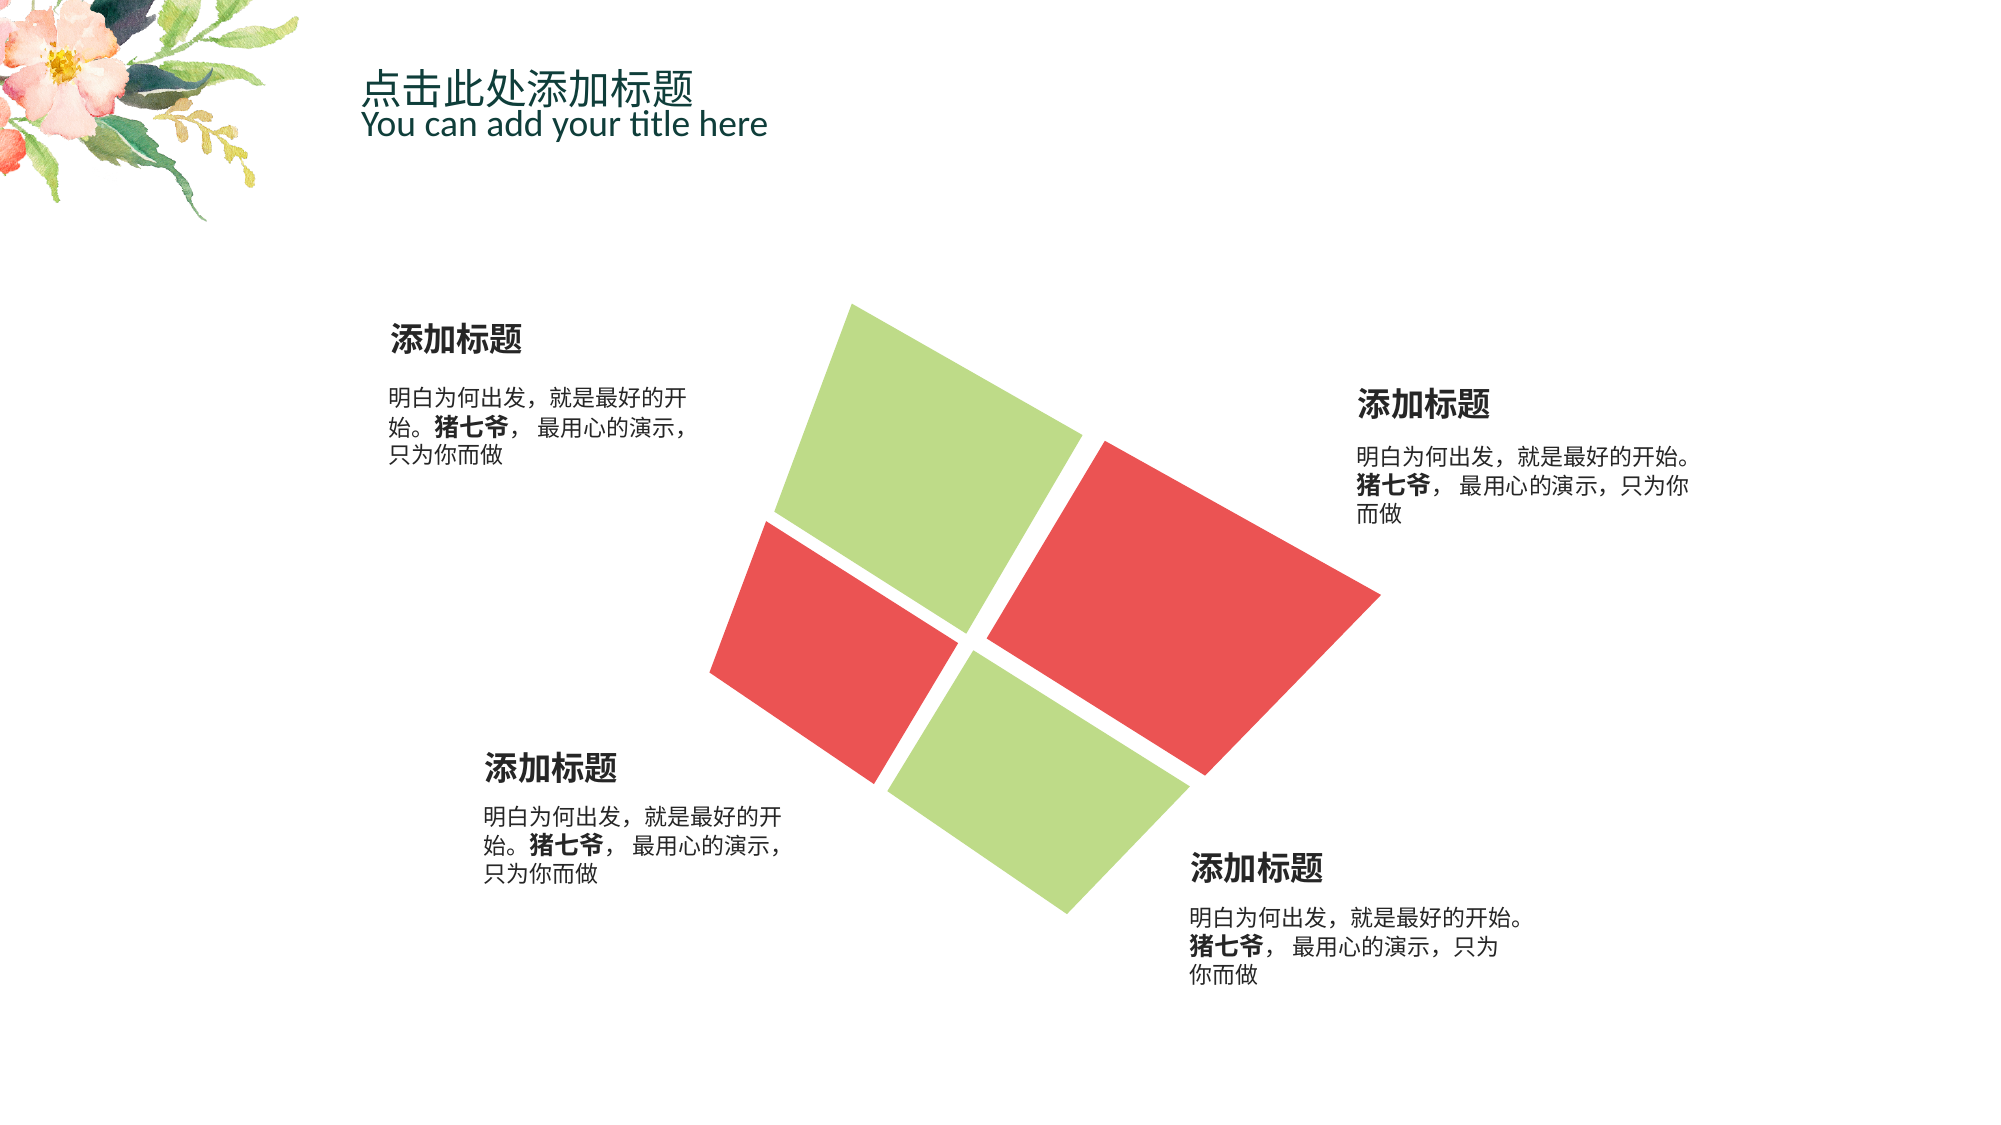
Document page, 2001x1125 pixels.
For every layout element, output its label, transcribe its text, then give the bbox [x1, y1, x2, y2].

text_box [985, 439, 1383, 777]
text_box 明白为何出发，就是最好的开始。猪七爷， 最用心的演示，只为你而做 [469, 794, 812, 895]
text_box [708, 519, 960, 786]
text_box 点击此处添加标题 [345, 55, 710, 121]
text_box 明白为何出发，就是最好的开始。猪七爷， 最用心的演示，只为你而做 [1342, 434, 1708, 535]
text_box 添加标题 [375, 311, 538, 366]
text_box 明白为何出发，就是最好的开始。猪七爷， 最用心的演示，只为你而做 [374, 376, 718, 476]
picture [0, 0, 306, 224]
text_box 添加标题 [1343, 376, 1506, 431]
text_box 明白为何出发，就是最好的开始。猪七爷， 最用心的演示，只为你而做 [1175, 895, 1528, 996]
text_box [885, 648, 1192, 916]
text_box 添加标题 [1176, 840, 1339, 895]
text_box 添加标题 [470, 739, 633, 794]
text_box You can add your title here [346, 91, 785, 152]
text_box [773, 302, 1085, 636]
